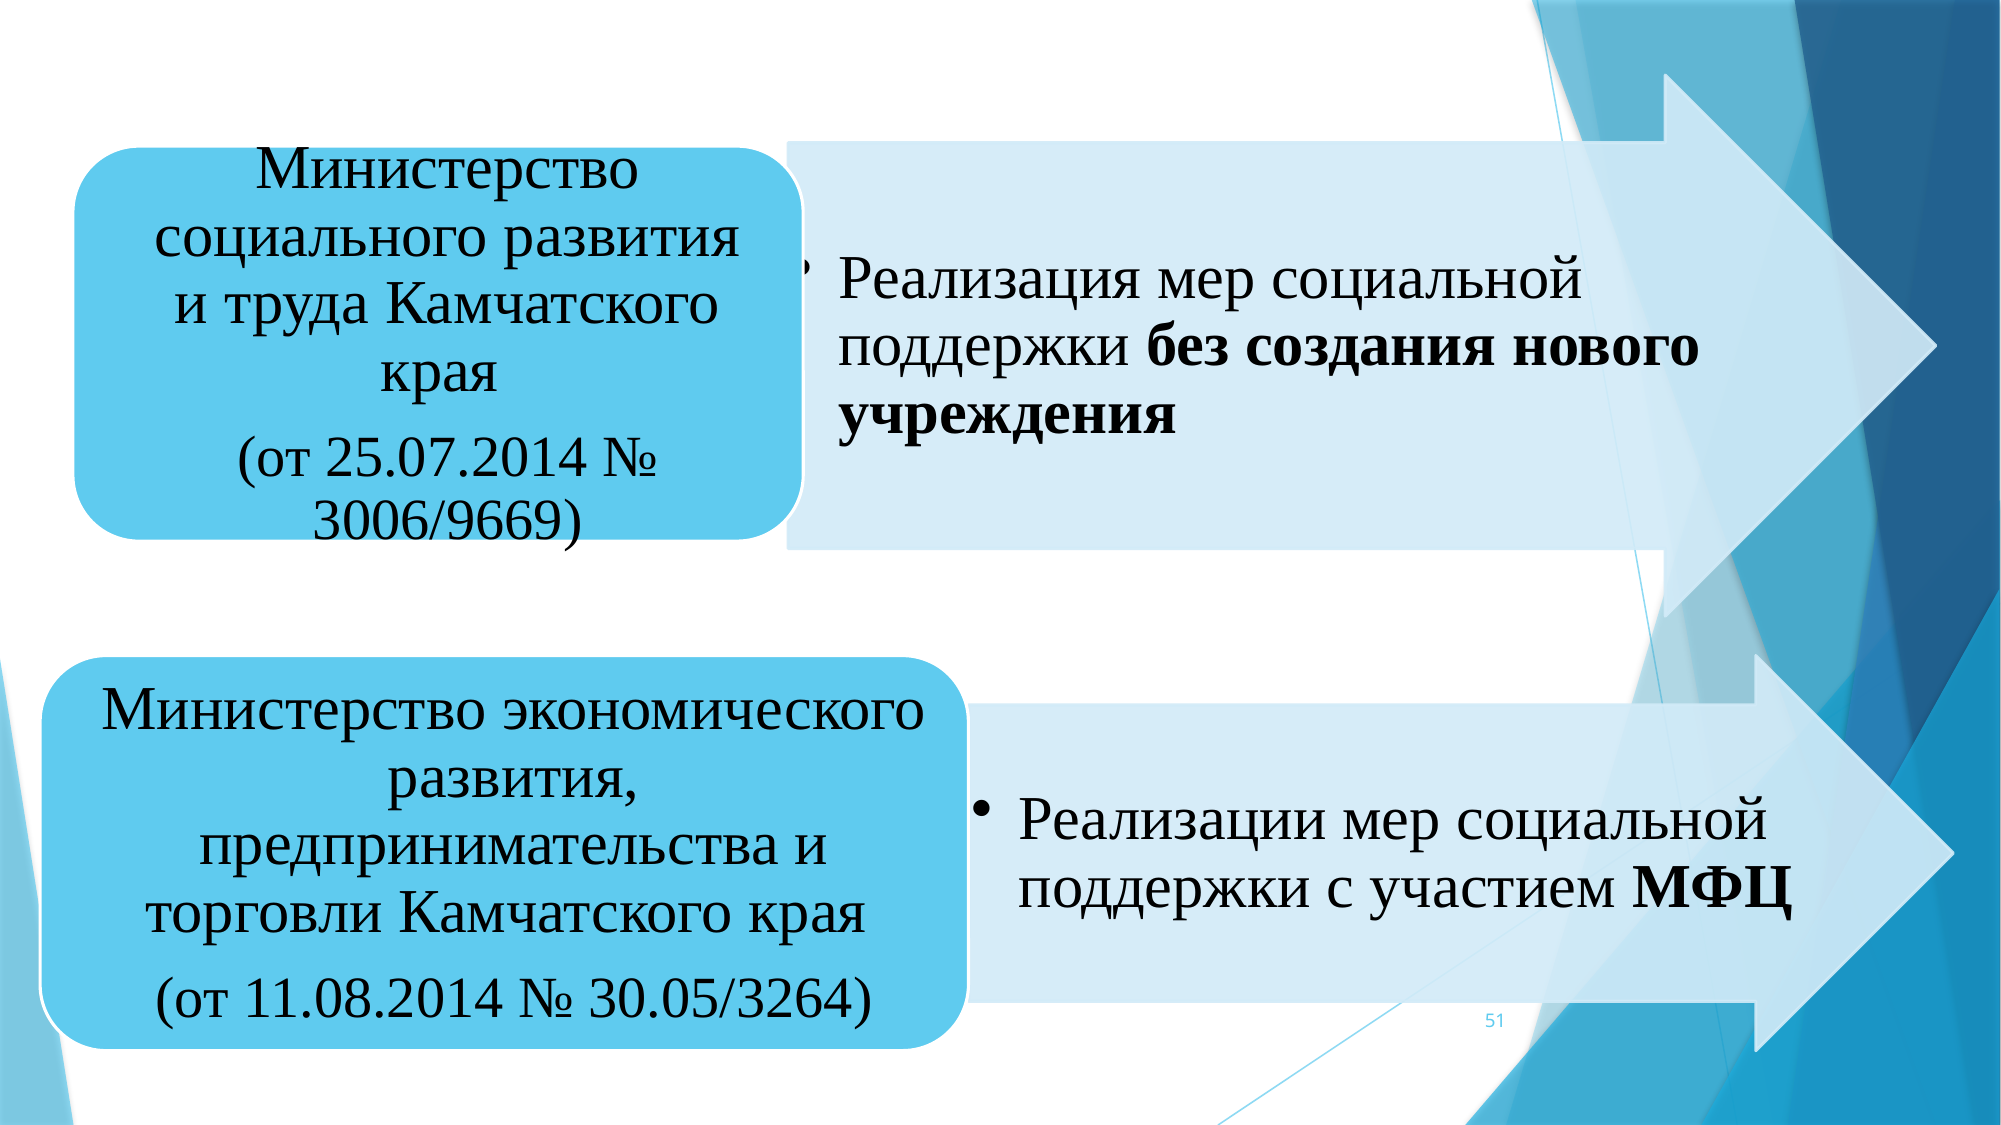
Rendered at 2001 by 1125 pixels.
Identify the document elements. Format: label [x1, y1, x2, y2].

text_box [38, 74, 1955, 1052]
